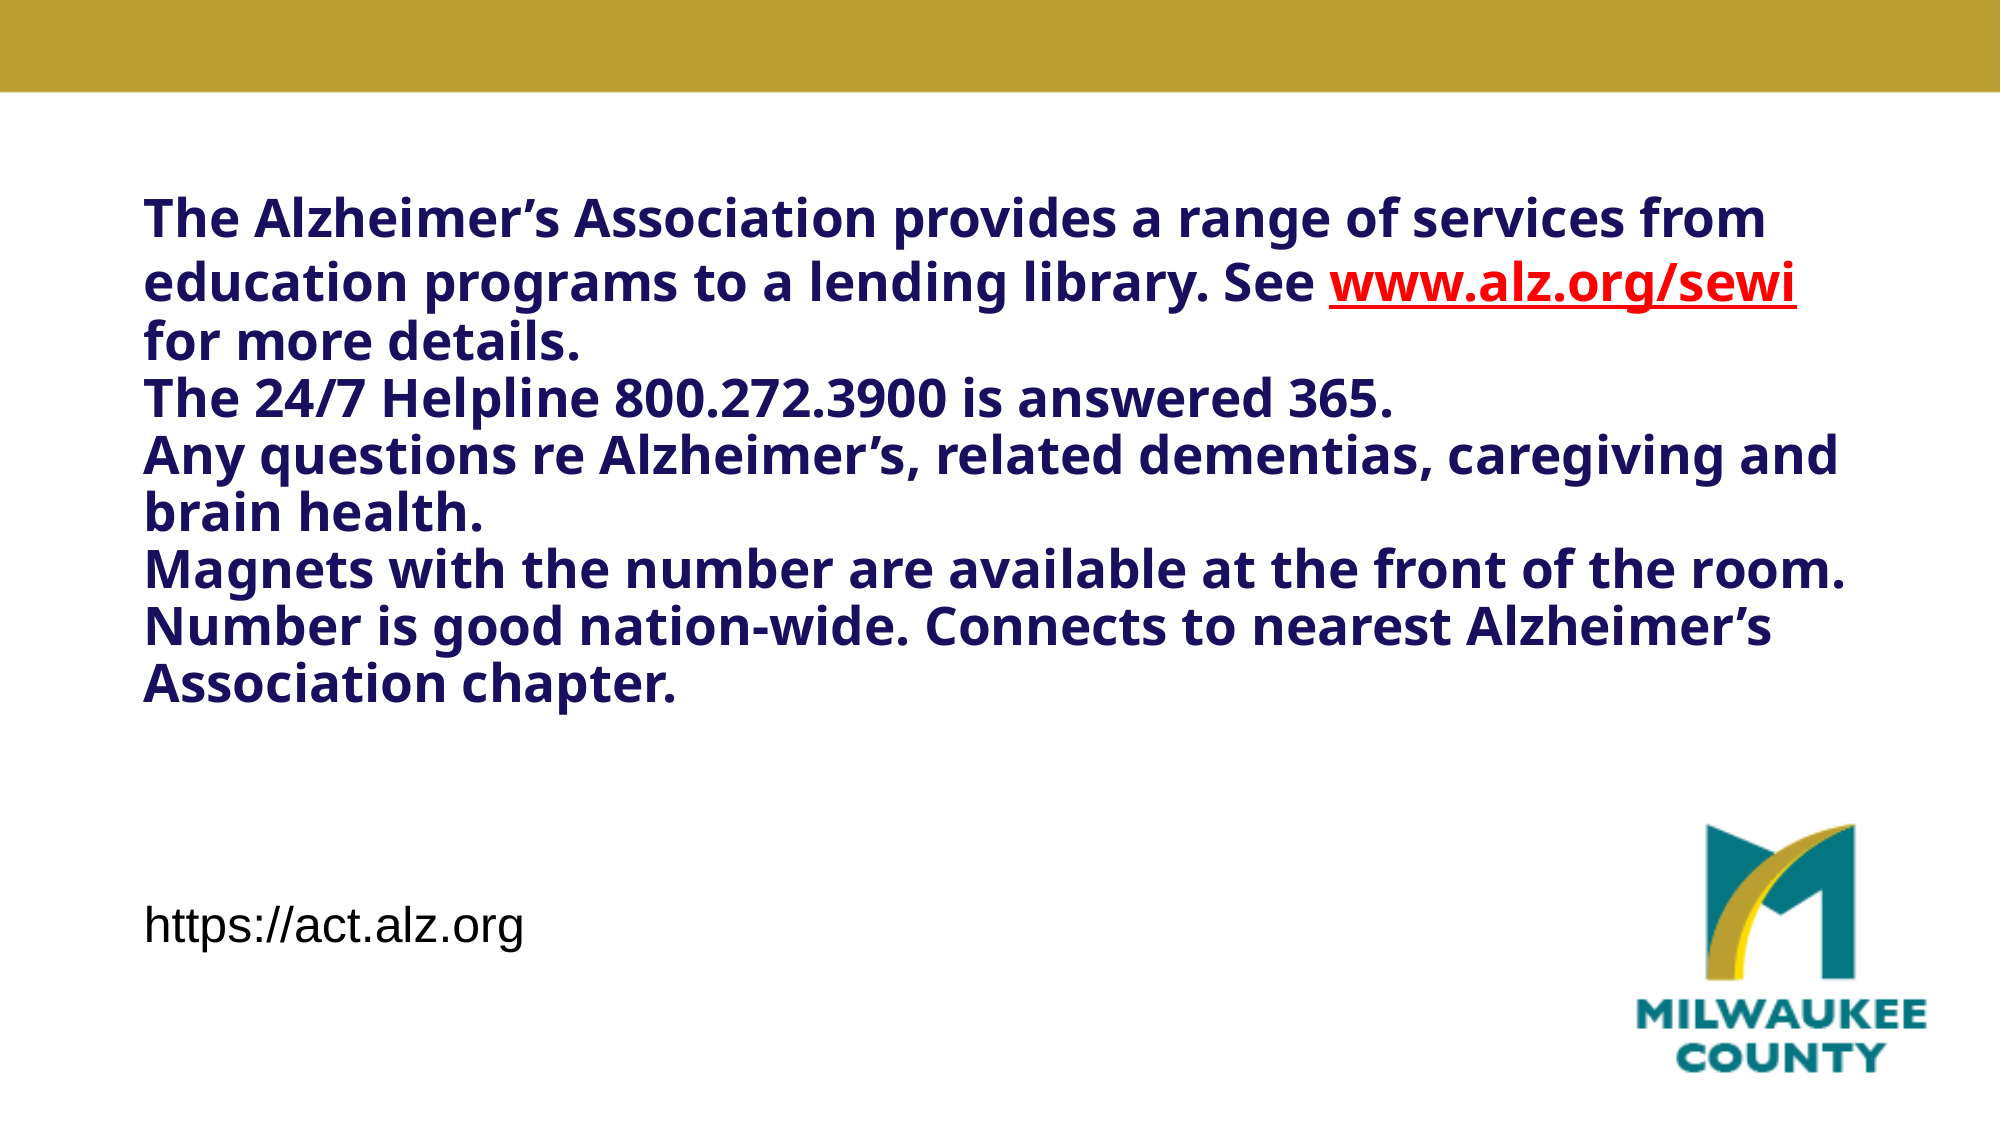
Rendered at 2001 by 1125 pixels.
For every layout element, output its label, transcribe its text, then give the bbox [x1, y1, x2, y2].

title The Alzheimer’s Association provides a range of services from education programs to a lending library. See www.alz.org/sewi for more details. The 24/7 Helpline 800.272.3900 is answered 365. Any questions re Alzheimer’s, related dementias, caregiving and brain health. Magnets with the number are available at the front of the room. Number is good nation-wide. Connects to nearest Alzheimer’s Association chapter. [135, 125, 1862, 859]
list https://act.alz.org [135, 891, 1862, 1000]
picture [0, 0, 2000, 1125]
